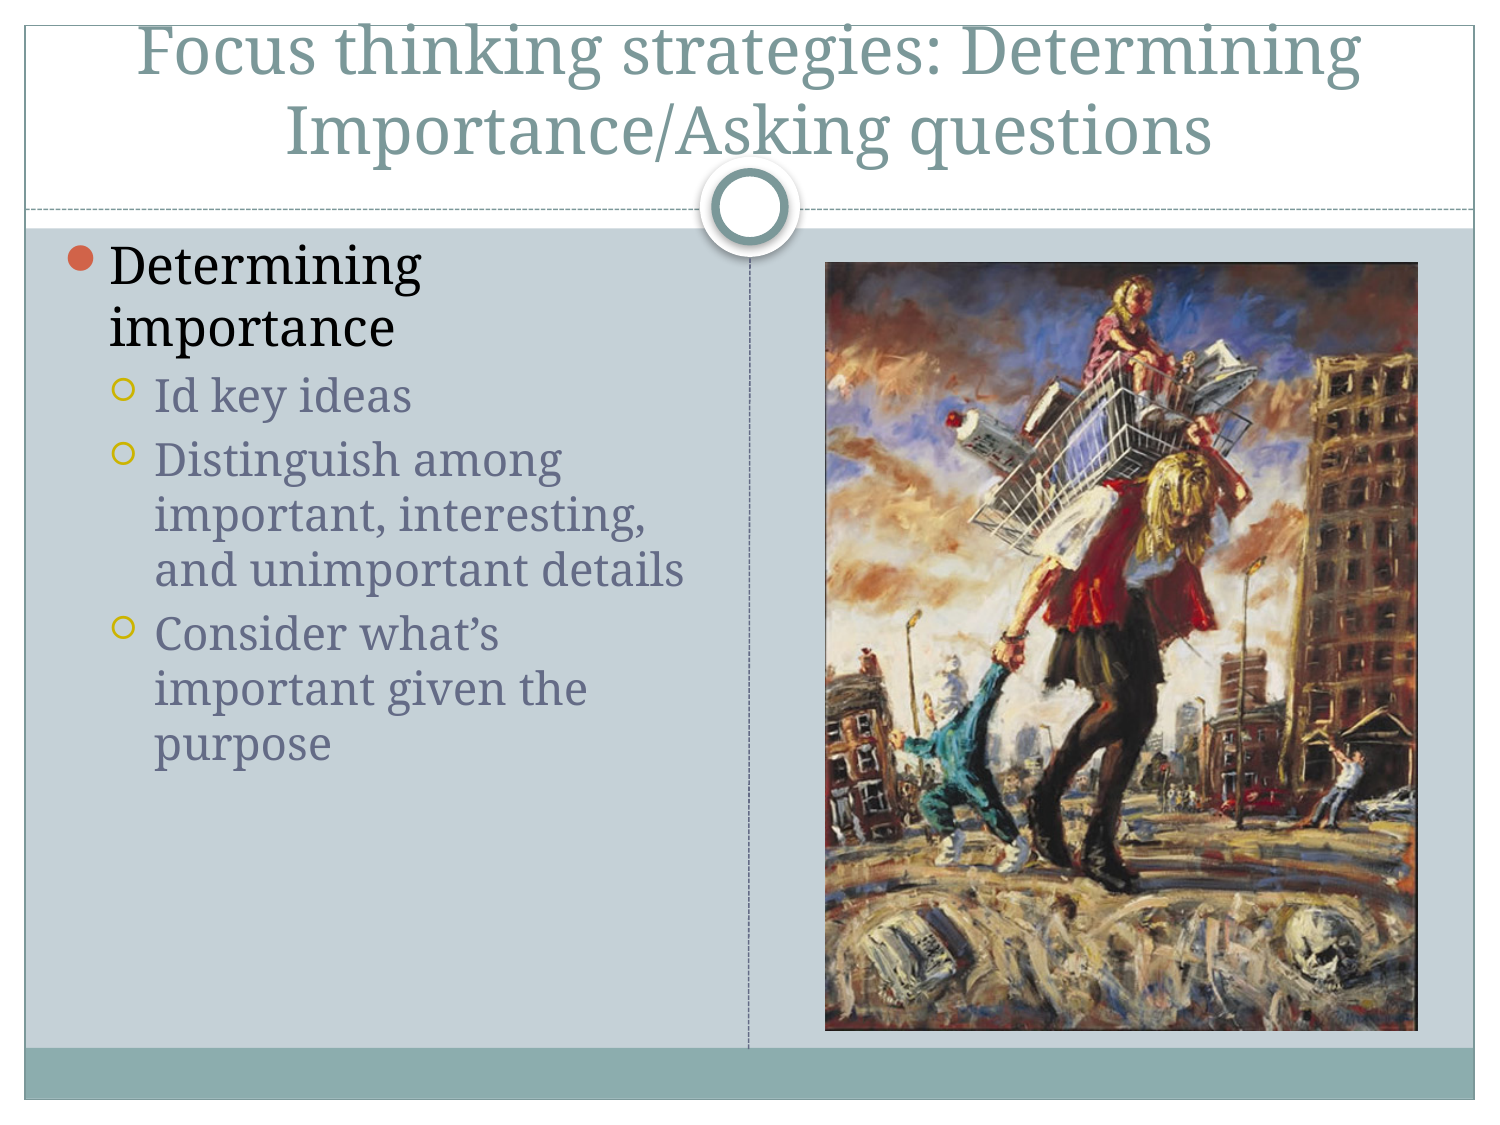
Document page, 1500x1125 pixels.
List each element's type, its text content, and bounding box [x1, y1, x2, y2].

list Determining importance Id key ideas Distinguish among important, interesting, and unimportant details Consider what’s important given the purpose [49, 224, 712, 993]
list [824, 262, 1418, 1031]
title Focus thinking strategies: Determining Importance/Asking questions [50, 0, 1450, 175]
